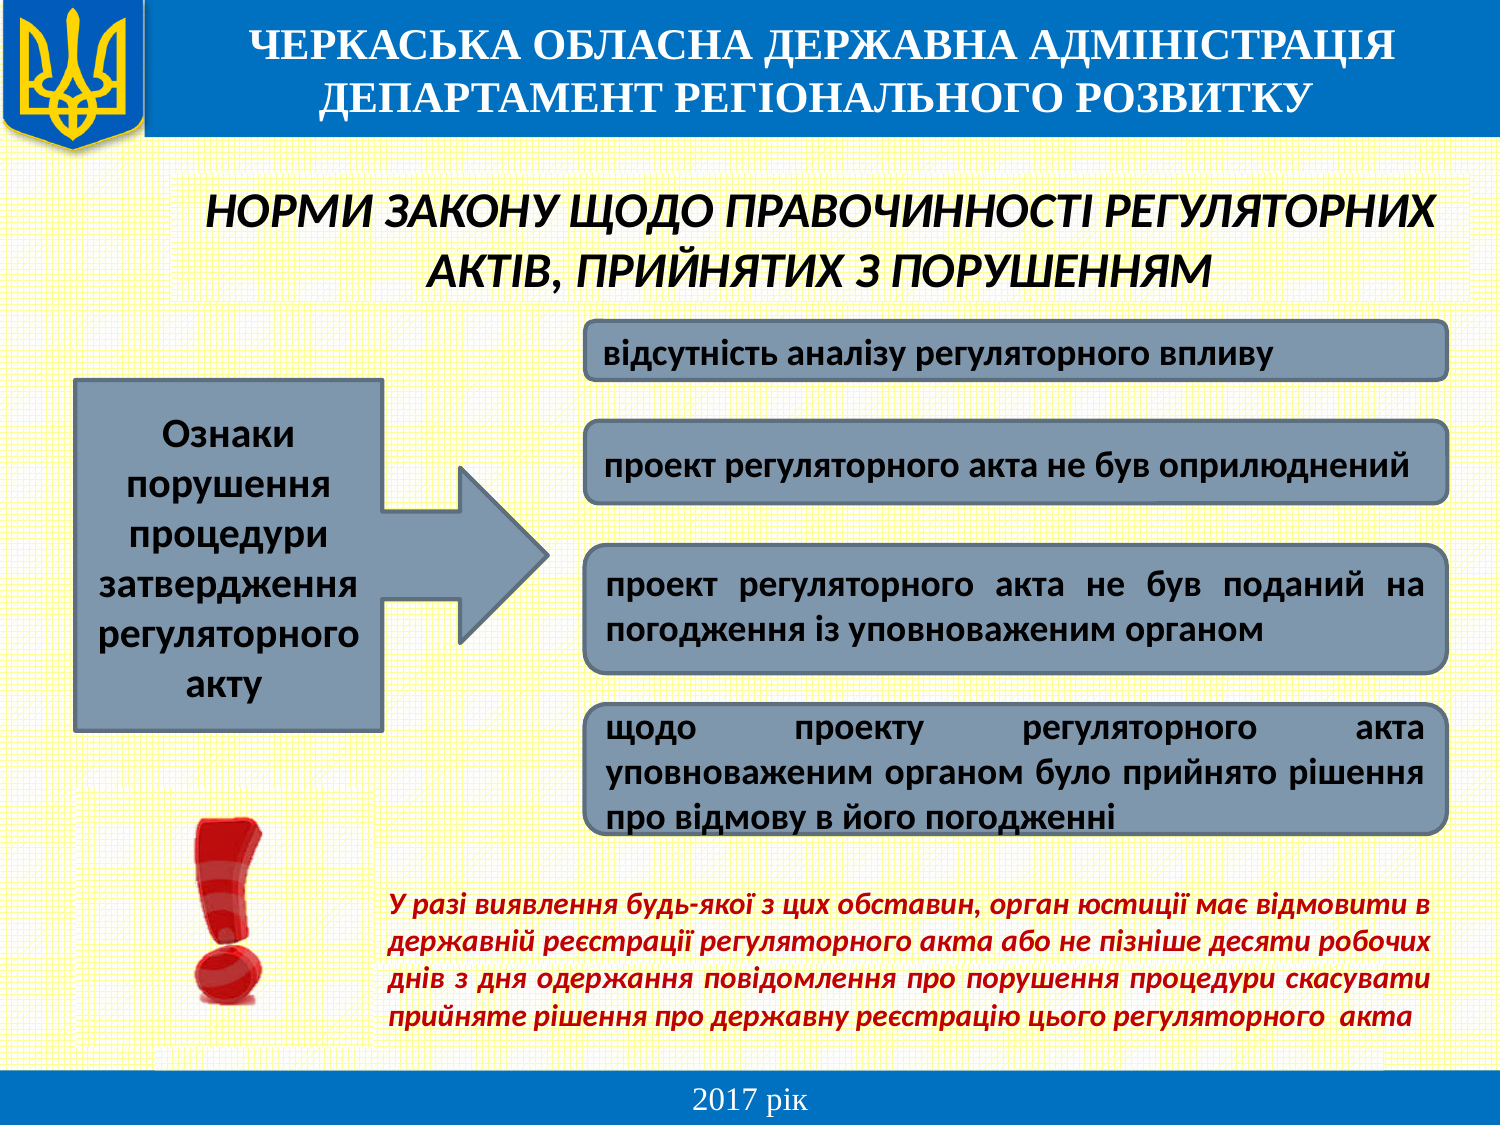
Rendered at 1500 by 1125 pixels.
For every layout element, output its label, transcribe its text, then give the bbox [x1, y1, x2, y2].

text_box Ознаки порушення процедури затвердження регуляторного акту [73, 377, 550, 733]
picture [0, 0, 145, 151]
title ЧЕРКАСЬКА ОБЛАСНА ДЕРЖАВНА АДМІНІСТРАЦІЯ ДЕПАРТАМЕНТ РЕГІОНАЛЬНОГО РОЗВИТКУ [151, 0, 1500, 138]
text_box [155, 1053, 1384, 1071]
picture [76, 786, 373, 1048]
text_box НОРМИ ЗАКОНУ ЩОДО ПРАВОЧИННОСТІ РЕГУЛЯТОРНИХ АКТІВ, ПРИЙНЯТИХ З ПОРУШЕННЯМ [171, 172, 1471, 303]
text_box проект регуляторного акта не був оприлюднений [582, 418, 1450, 506]
text_box щодо проекту регуляторного акта уповноваженим органом було прийнято рішення про відмову в його погодженні [582, 702, 1450, 837]
list 2017 рік [0, 1070, 1500, 1125]
text_box проект регуляторного акта не був поданий на погодження із уповноваженим органом [582, 542, 1450, 676]
list У разі виявлення будь-якої з цих обставин, орган юстиції має відмовити в державній реєстрації регуляторного акта або не пізніше десяти робочих днів з дня одержання повідомлення про порушення процедури скасувати прийняте рішення про державну реєстрацію цього регуляторного акта [375, 875, 1447, 1053]
text_box відсутність аналізу регуляторного впливу [582, 318, 1450, 383]
